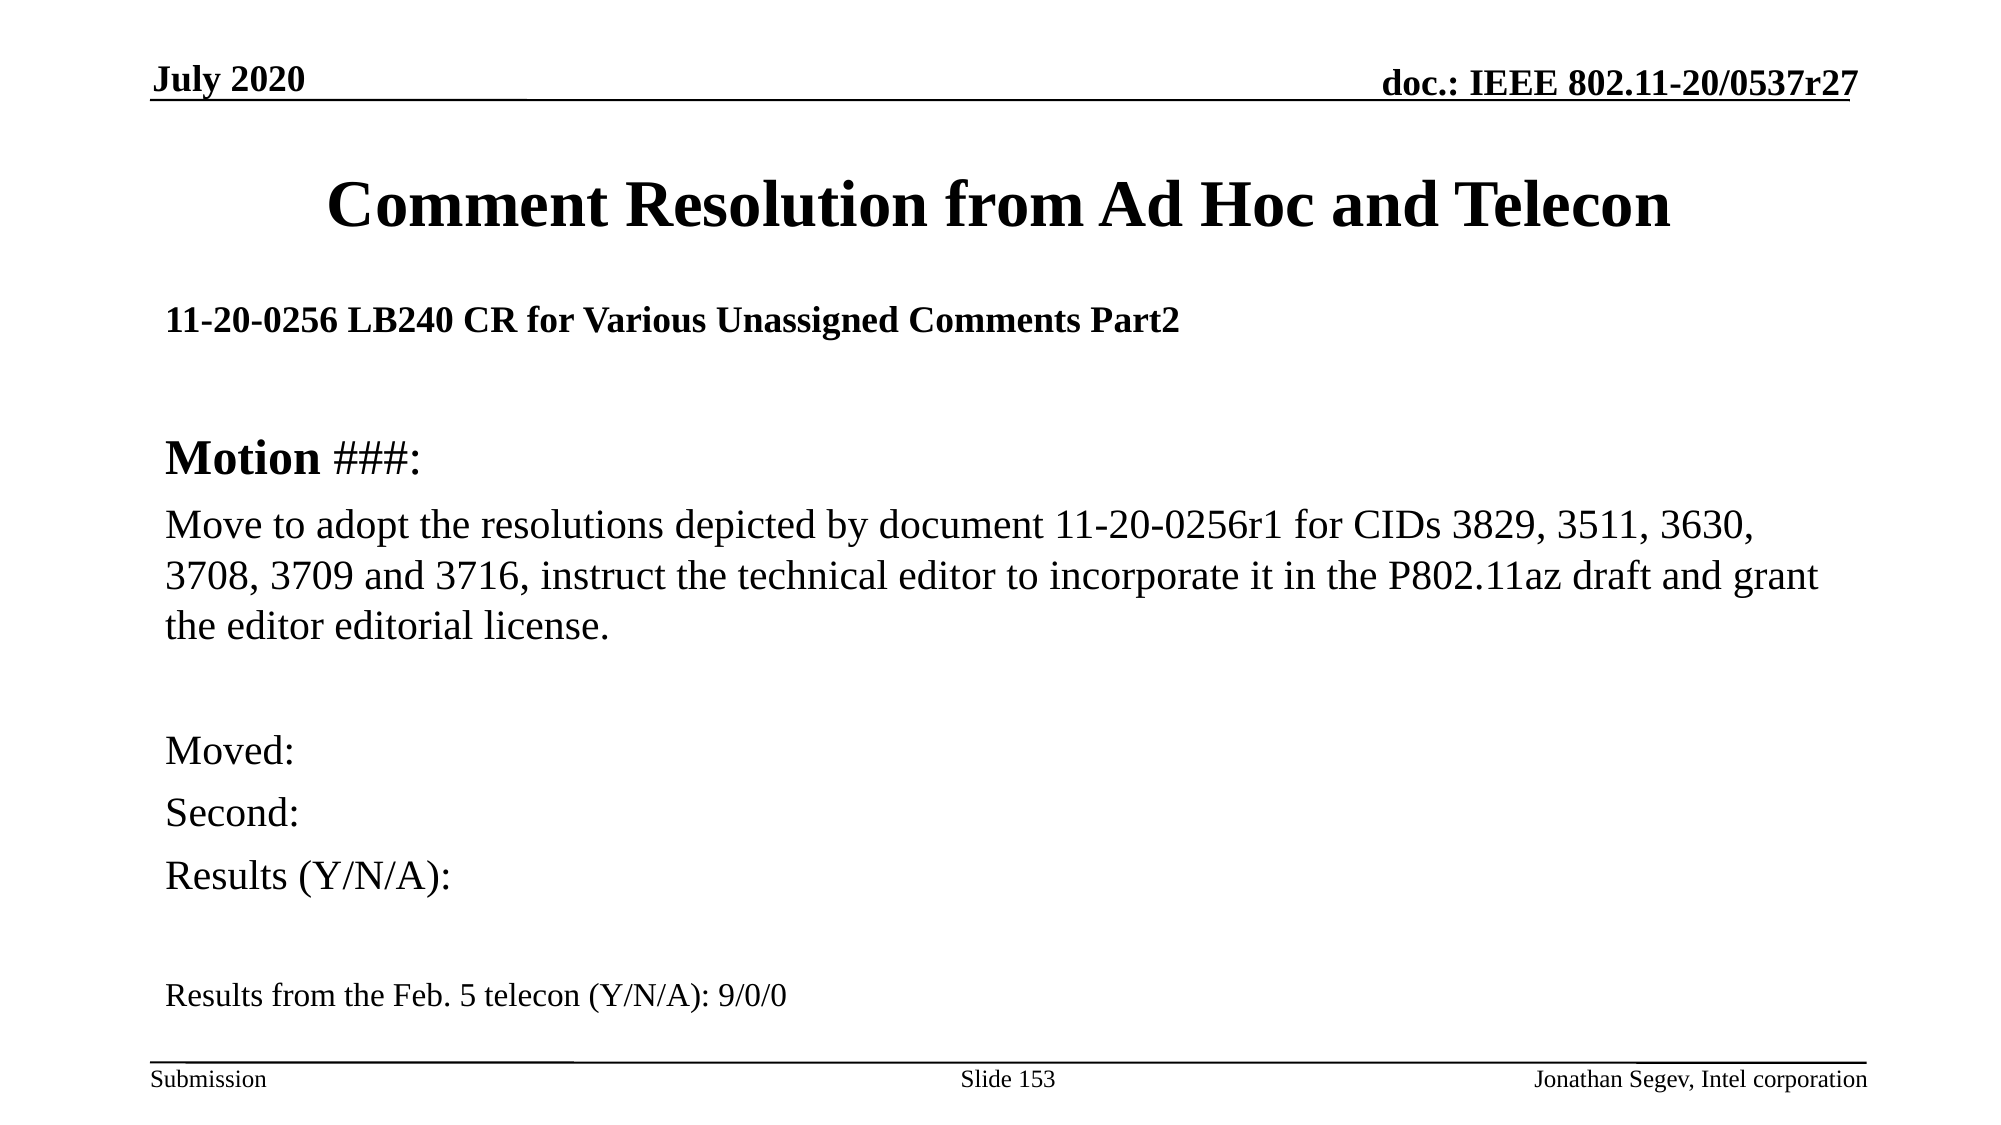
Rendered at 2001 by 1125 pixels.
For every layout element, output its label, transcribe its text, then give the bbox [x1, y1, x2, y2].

slide_number Slide 153 [950, 1061, 1067, 1123]
title Comment Resolution from Ad Hoc and Telecon [149, 112, 1850, 286]
list 11-20-0256 LB240 CR for Various Unassigned Comments Part2 Motion ###: Move to adopt the resolutions depicted by document 11-20-0256r1 for CIDs 3829, 3511, 3630, 3708, 3709 and 3716, instruct the technical editor to incorporate it in the P802.11az draft and grant the editor editorial license. Moved: Second: Results (Y/N/A): Results from the Feb. 5 telecon (Y/N/A): 9/0/0 [149, 286, 1850, 1000]
footer Jonathan Segev, Intel corporation [1171, 1061, 1869, 1093]
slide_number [152, 54, 563, 100]
